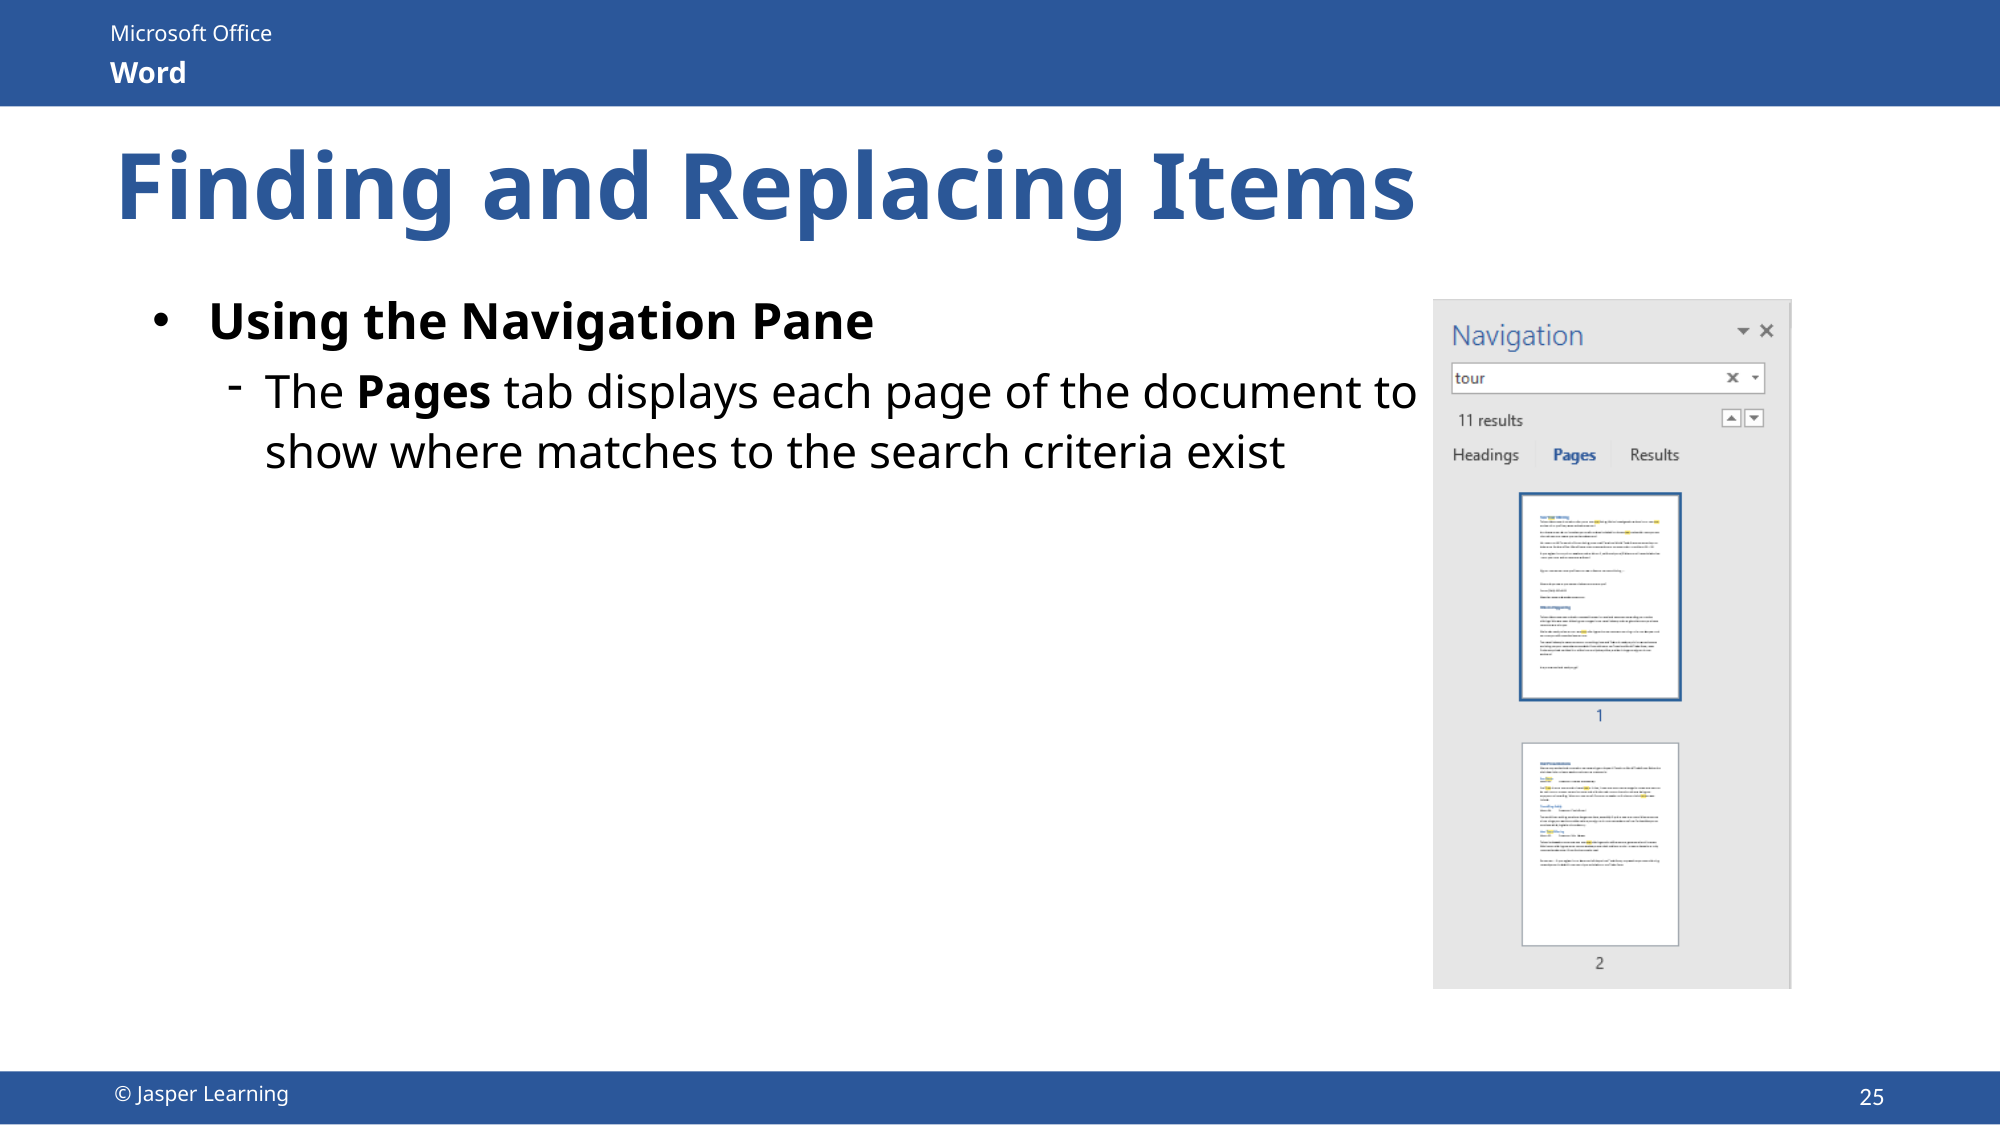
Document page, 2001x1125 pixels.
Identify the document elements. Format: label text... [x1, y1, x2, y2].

footer © Jasper Learning [99, 1074, 775, 1116]
list Using the Navigation Pane The Pages tab displays each page of the document to show where matches to the search criteria exist [137, 277, 1478, 1014]
picture [1433, 299, 1792, 989]
slide_number 25 [1433, 1065, 1900, 1125]
title Finding and Replacing Items [99, 118, 1866, 248]
